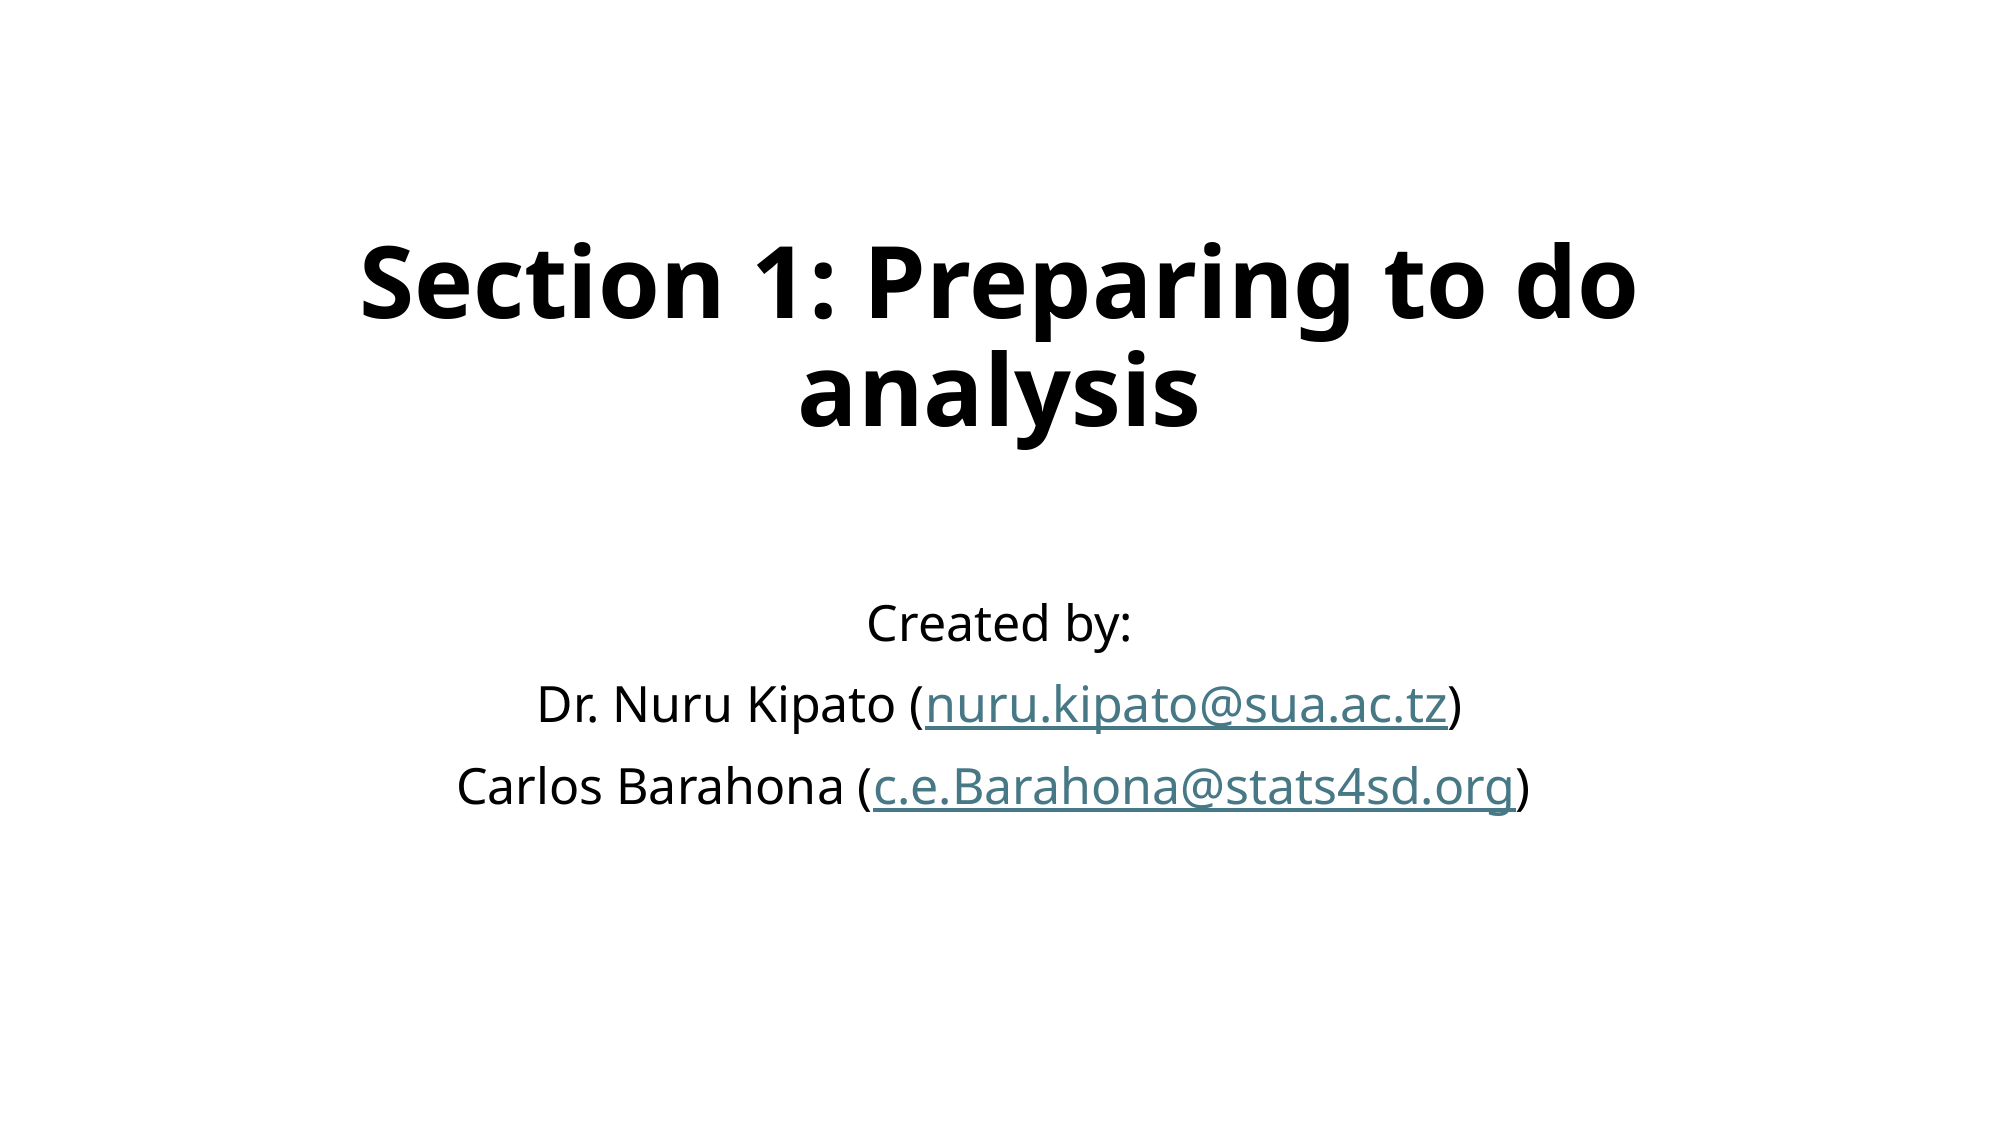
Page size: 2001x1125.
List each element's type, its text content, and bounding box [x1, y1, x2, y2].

subtitle Created by: Dr. Nuru Kipato (nuru.kipato@sua.ac.tz) Carlos Barahona (c.e.Barahona@stats4sd.org) [249, 590, 1750, 863]
title Section 1: Preparing to do analysis [249, 184, 1750, 576]
